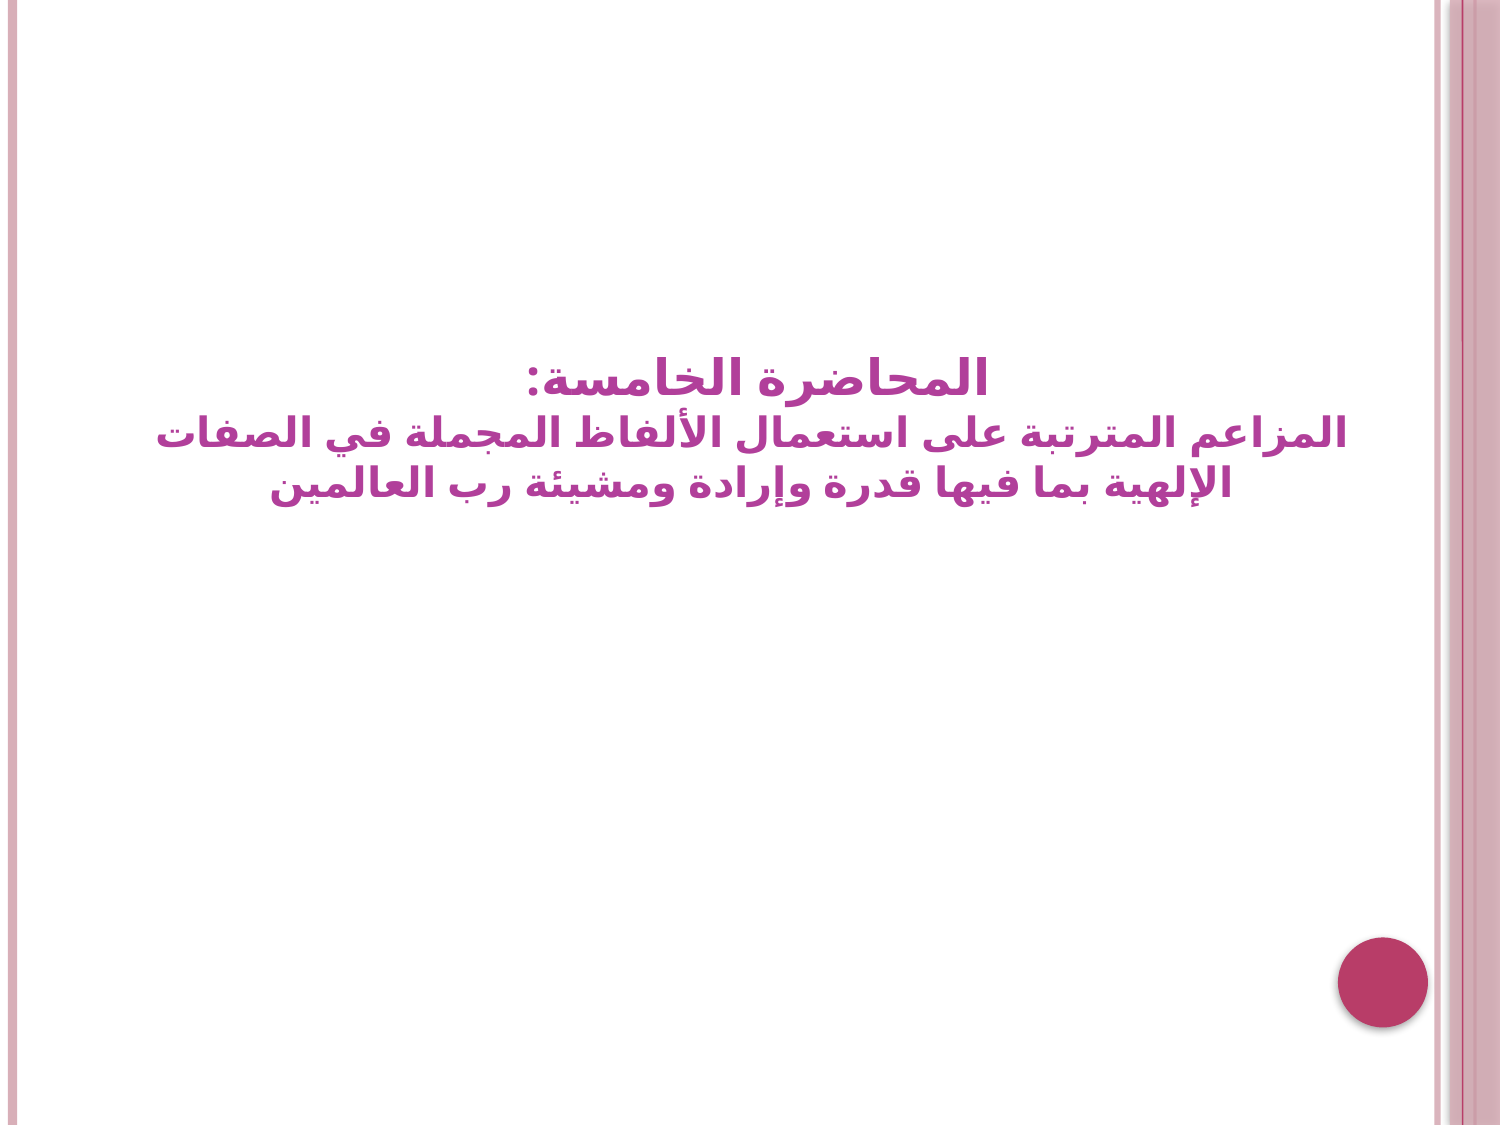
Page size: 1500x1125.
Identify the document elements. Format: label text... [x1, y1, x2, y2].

title المحاضرة الخامسة: المزاعم المترتبة على استعمال الألفاظ المجملة في الصفات الإلهية بما فيها قدرة وإرادة ومشيئة رب العالمين [76, 385, 1427, 573]
